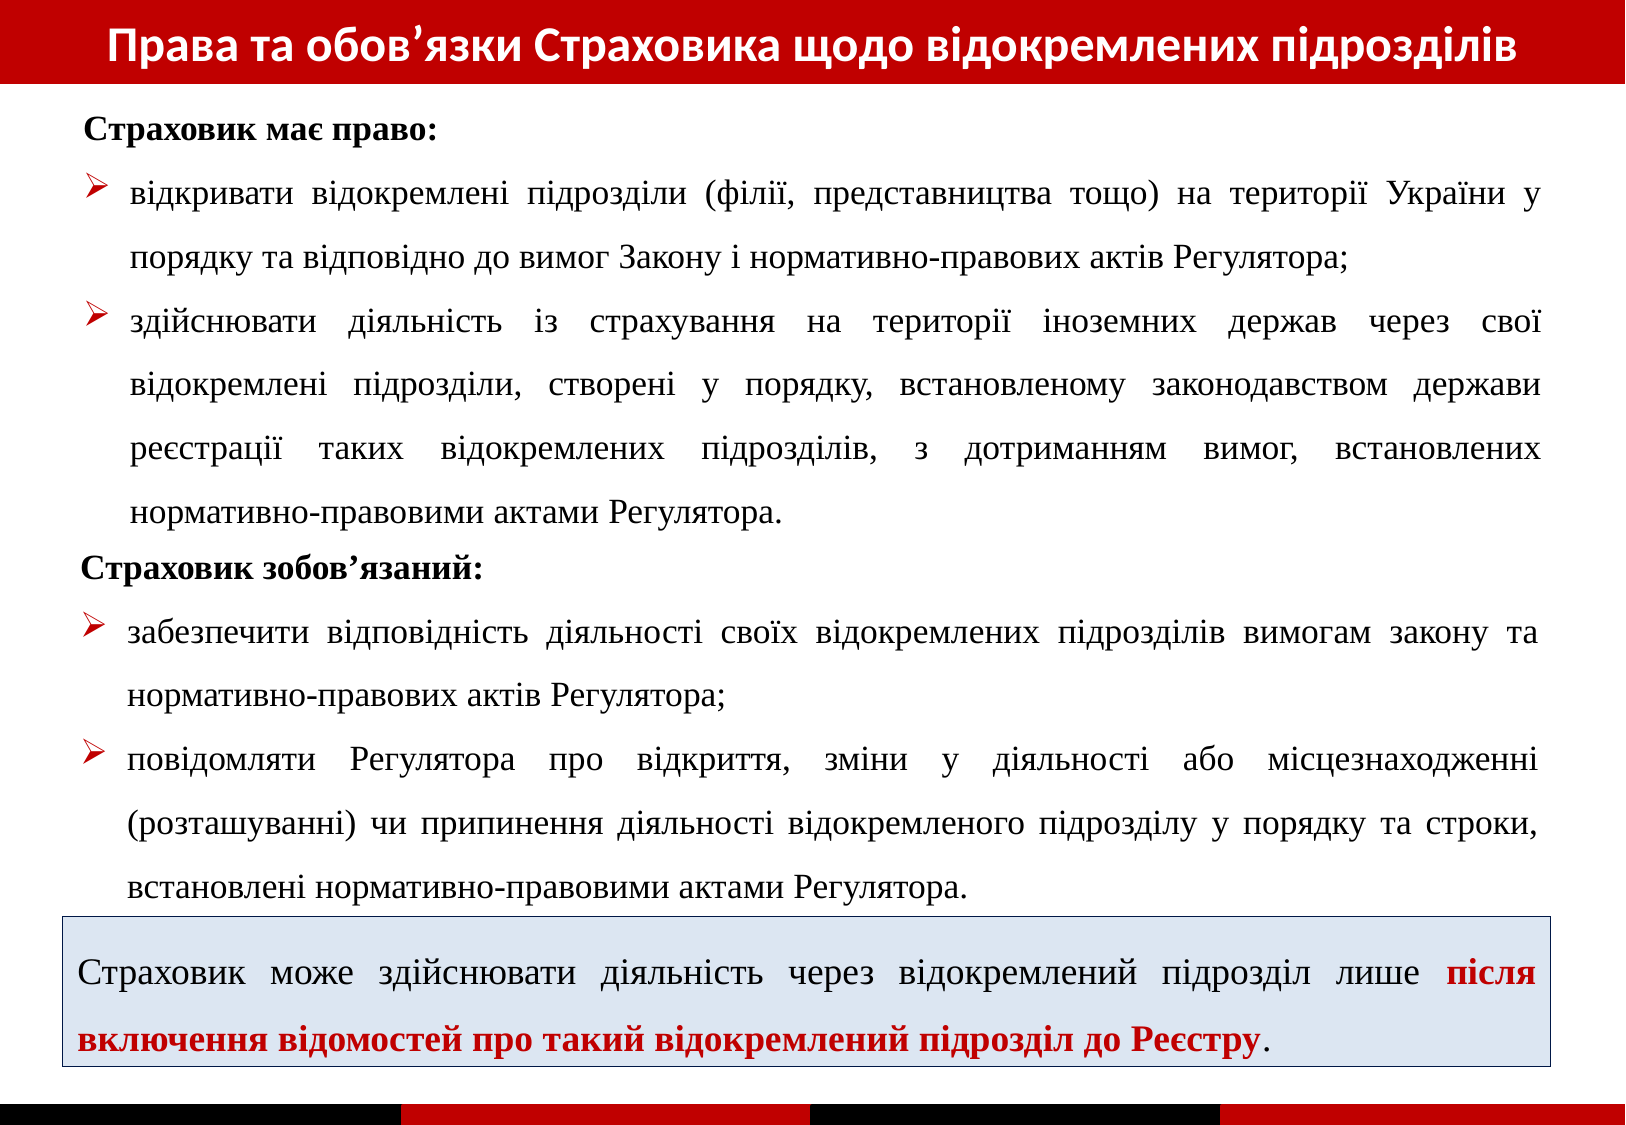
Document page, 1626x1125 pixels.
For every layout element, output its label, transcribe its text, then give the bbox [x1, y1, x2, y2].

text_box Страховик має право: відкривати відокремлені підрозділи (філії, представництва тощо) на території України у порядку та відповідно до вимог Закону і нормативно-правових актів Регулятора; здійснювати діяльність із страхування на території іноземних держав через свої відокремлені підрозділи, створені у порядку, встановленому законодавством держави реєстрації таких відокремлених підрозділів, з дотриманням вимог, встановлених нормативно-правовими актами Регулятора. [68, 76, 1557, 538]
text_box Страховик зобов’язаний: забезпечити відповідність діяльності своїх відокремлених підрозділів вимогам закону та нормативно-правових актів Регулятора; повідомляти Регулятора про відкриття, зміни у діяльності або місцезнаходженні (розташуванні) чи припинення діяльності відокремленого підрозділу у порядку та строки, встановлені нормативно-правовими актами Регулятора. [65, 515, 1554, 913]
text_box Права та обов’язки Страховика щодо відокремлених підрозділів [0, 0, 1625, 84]
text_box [0, 1105, 1625, 1125]
text_box Страховик може здійснювати діяльність через відокремлений підрозділ лише після включення відомостей про такий відокремлений підрозділ до Реєстру. [62, 916, 1551, 1067]
